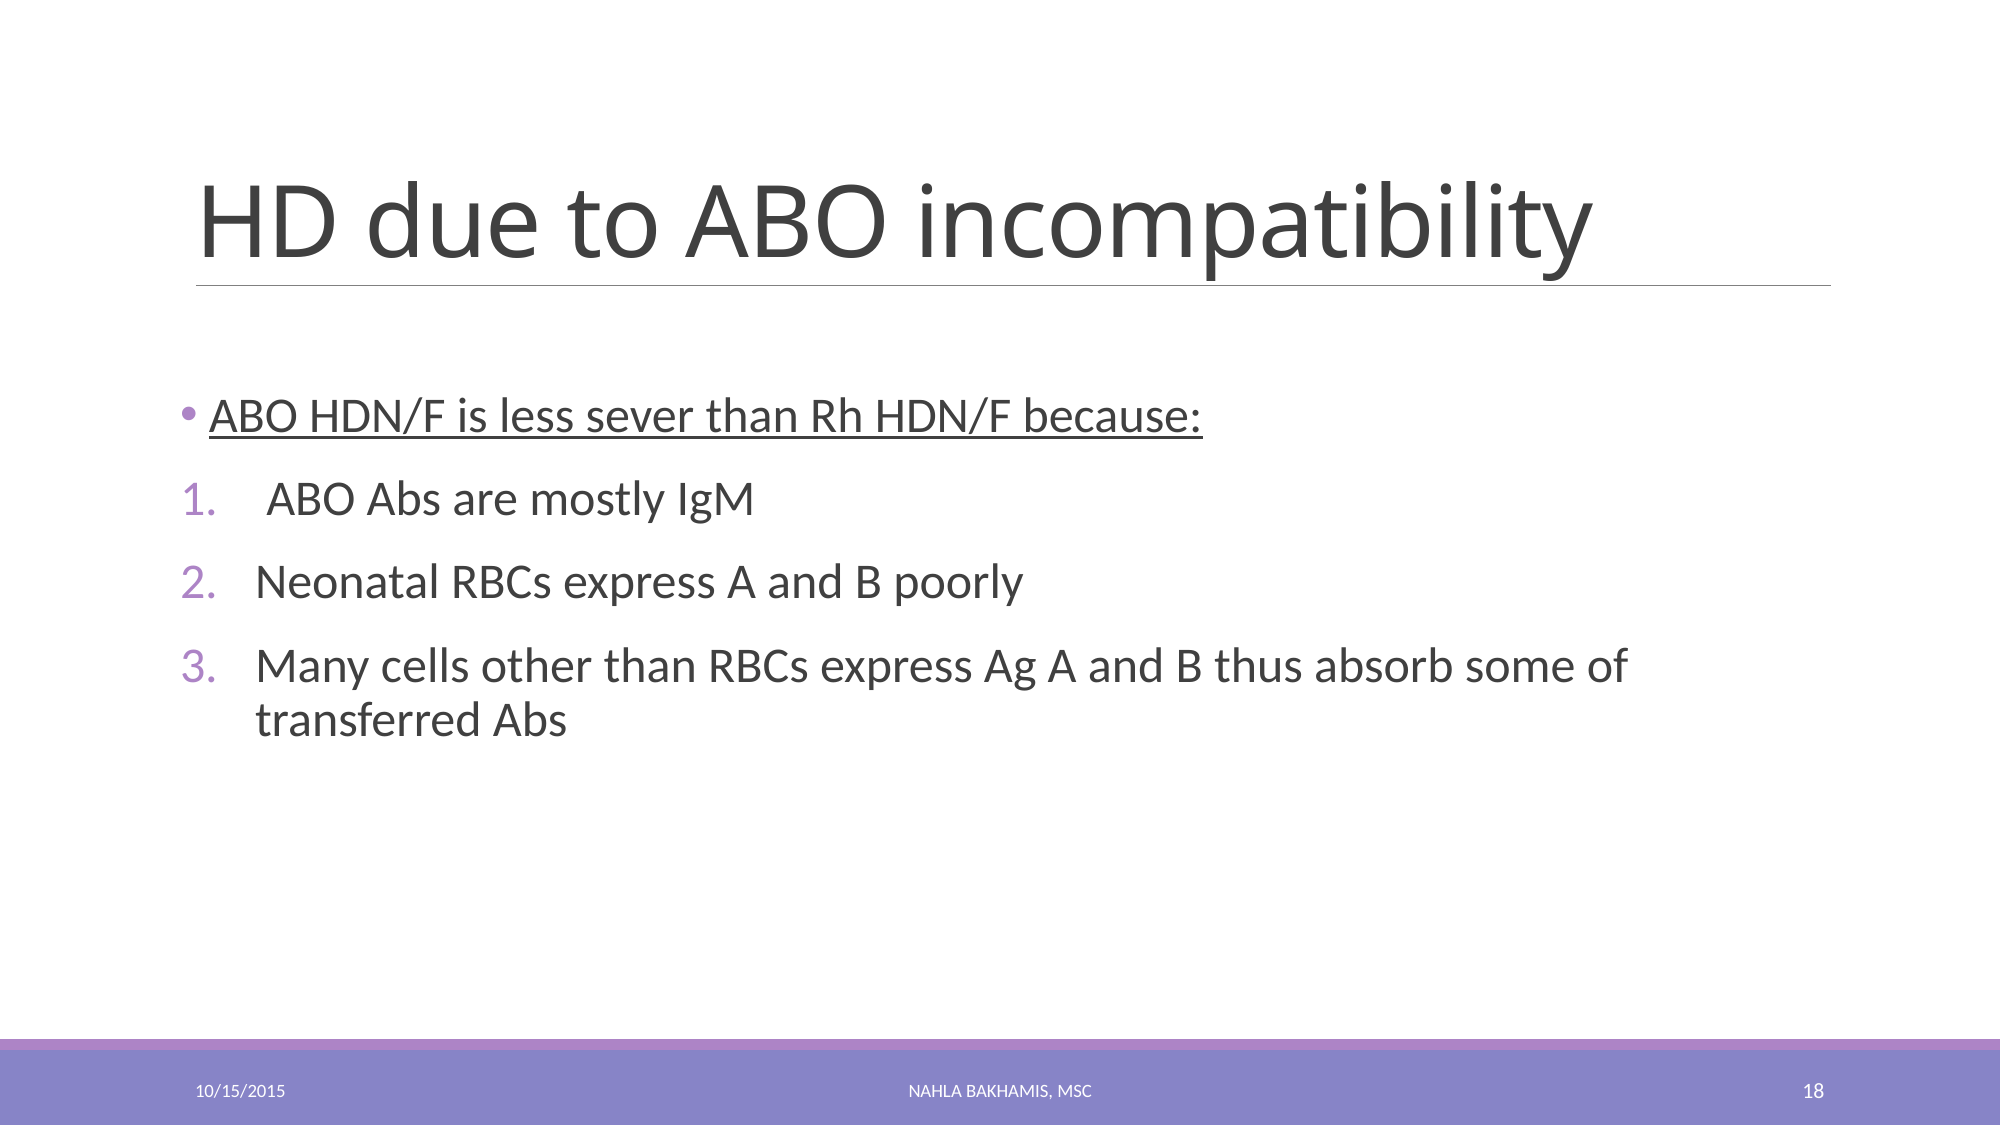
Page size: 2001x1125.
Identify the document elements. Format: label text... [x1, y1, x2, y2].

slide_number 18 [1624, 1059, 1840, 1120]
title HD due to ABO incompatibility [180, 47, 1830, 285]
list ABO HDN/F is less sever than Rh HDN/F because: ABO Abs are mostly IgM Neonatal RBCs express A and B poorly Many cells other than RBCs express Ag A and B thus absorb some of transferred Abs [180, 302, 1830, 963]
footer NAHLA BAKHAMIS, MSc [604, 1059, 1396, 1120]
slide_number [180, 1059, 586, 1120]
